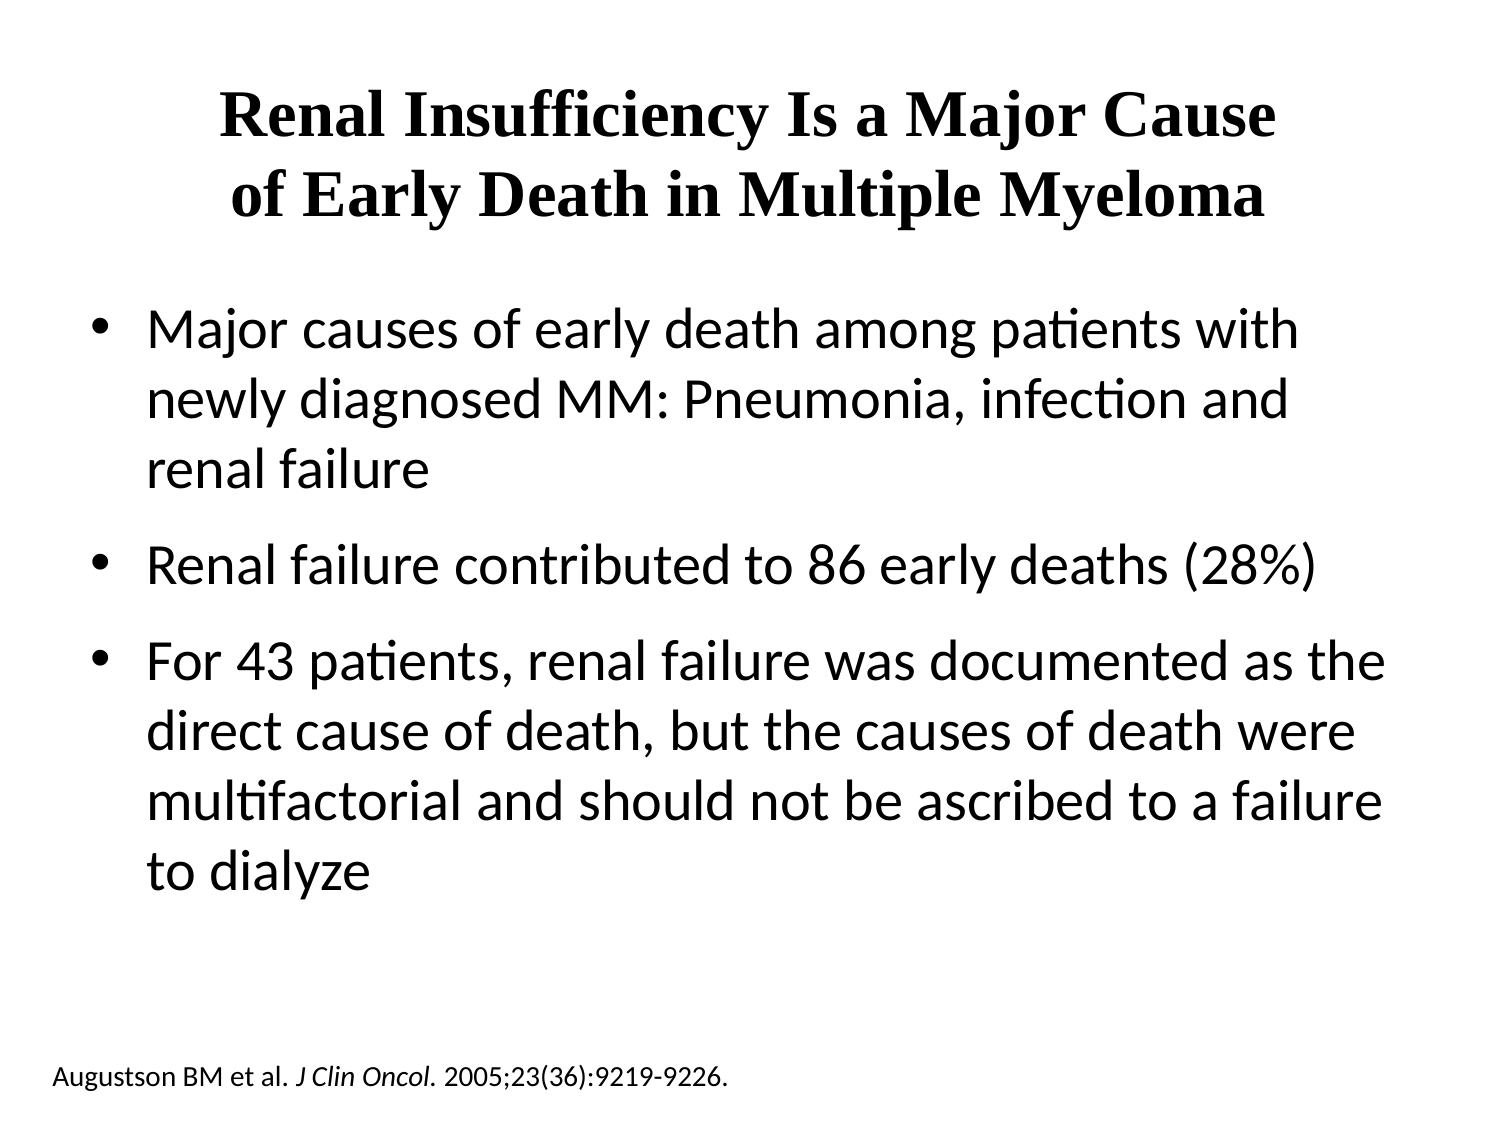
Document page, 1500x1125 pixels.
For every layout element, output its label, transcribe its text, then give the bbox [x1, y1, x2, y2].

text_box Augustson BM et al. J Clin Oncol. 2005;23(36):9219-9226. [37, 1049, 1138, 1100]
list Major causes of early death among patients with newly diagnosed MM: Pneumonia, infection and renal failure Renal failure contributed to 86 early deaths (28%) For 43 patients, renal failure was documented as the direct cause of death, but the causes of death were multifactorial and should not be ascribed to a failure to dialyze [75, 282, 1425, 1025]
title Renal Insufficiency Is a Major Cause of Early Death in Multiple Myeloma [174, 37, 1324, 263]
